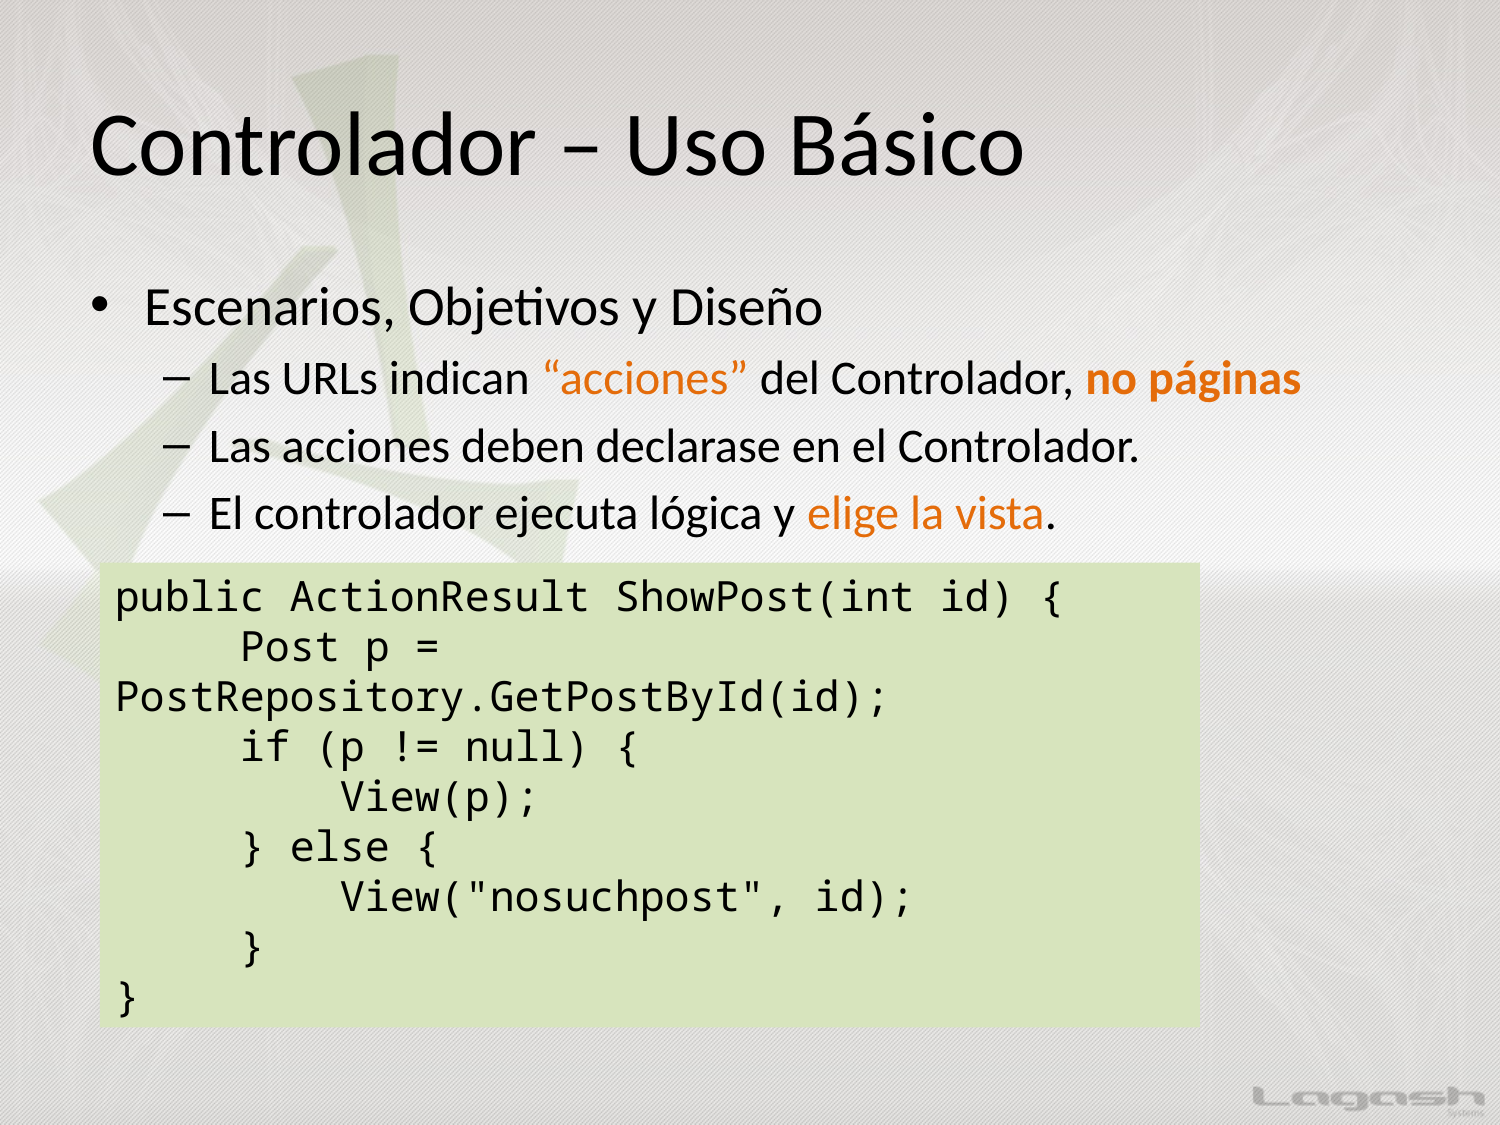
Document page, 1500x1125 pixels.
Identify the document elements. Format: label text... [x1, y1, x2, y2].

title Controlador – Uso Básico [75, 45, 1425, 233]
picture [0, 0, 1500, 1125]
text_box public ActionResult ShowPost(int id) { Post p = PostRepository.GetPostById(id); if (p != null) { View(p); } else { View("nosuchpost", id); } } [99, 562, 1200, 1028]
list Escenarios, Objetivos y Diseño Las URLs indican “acciones” del Controlador, no páginas Las acciones deben declarase en el Controlador. El controlador ejecuta lógica y elige la vista. [75, 262, 1425, 550]
